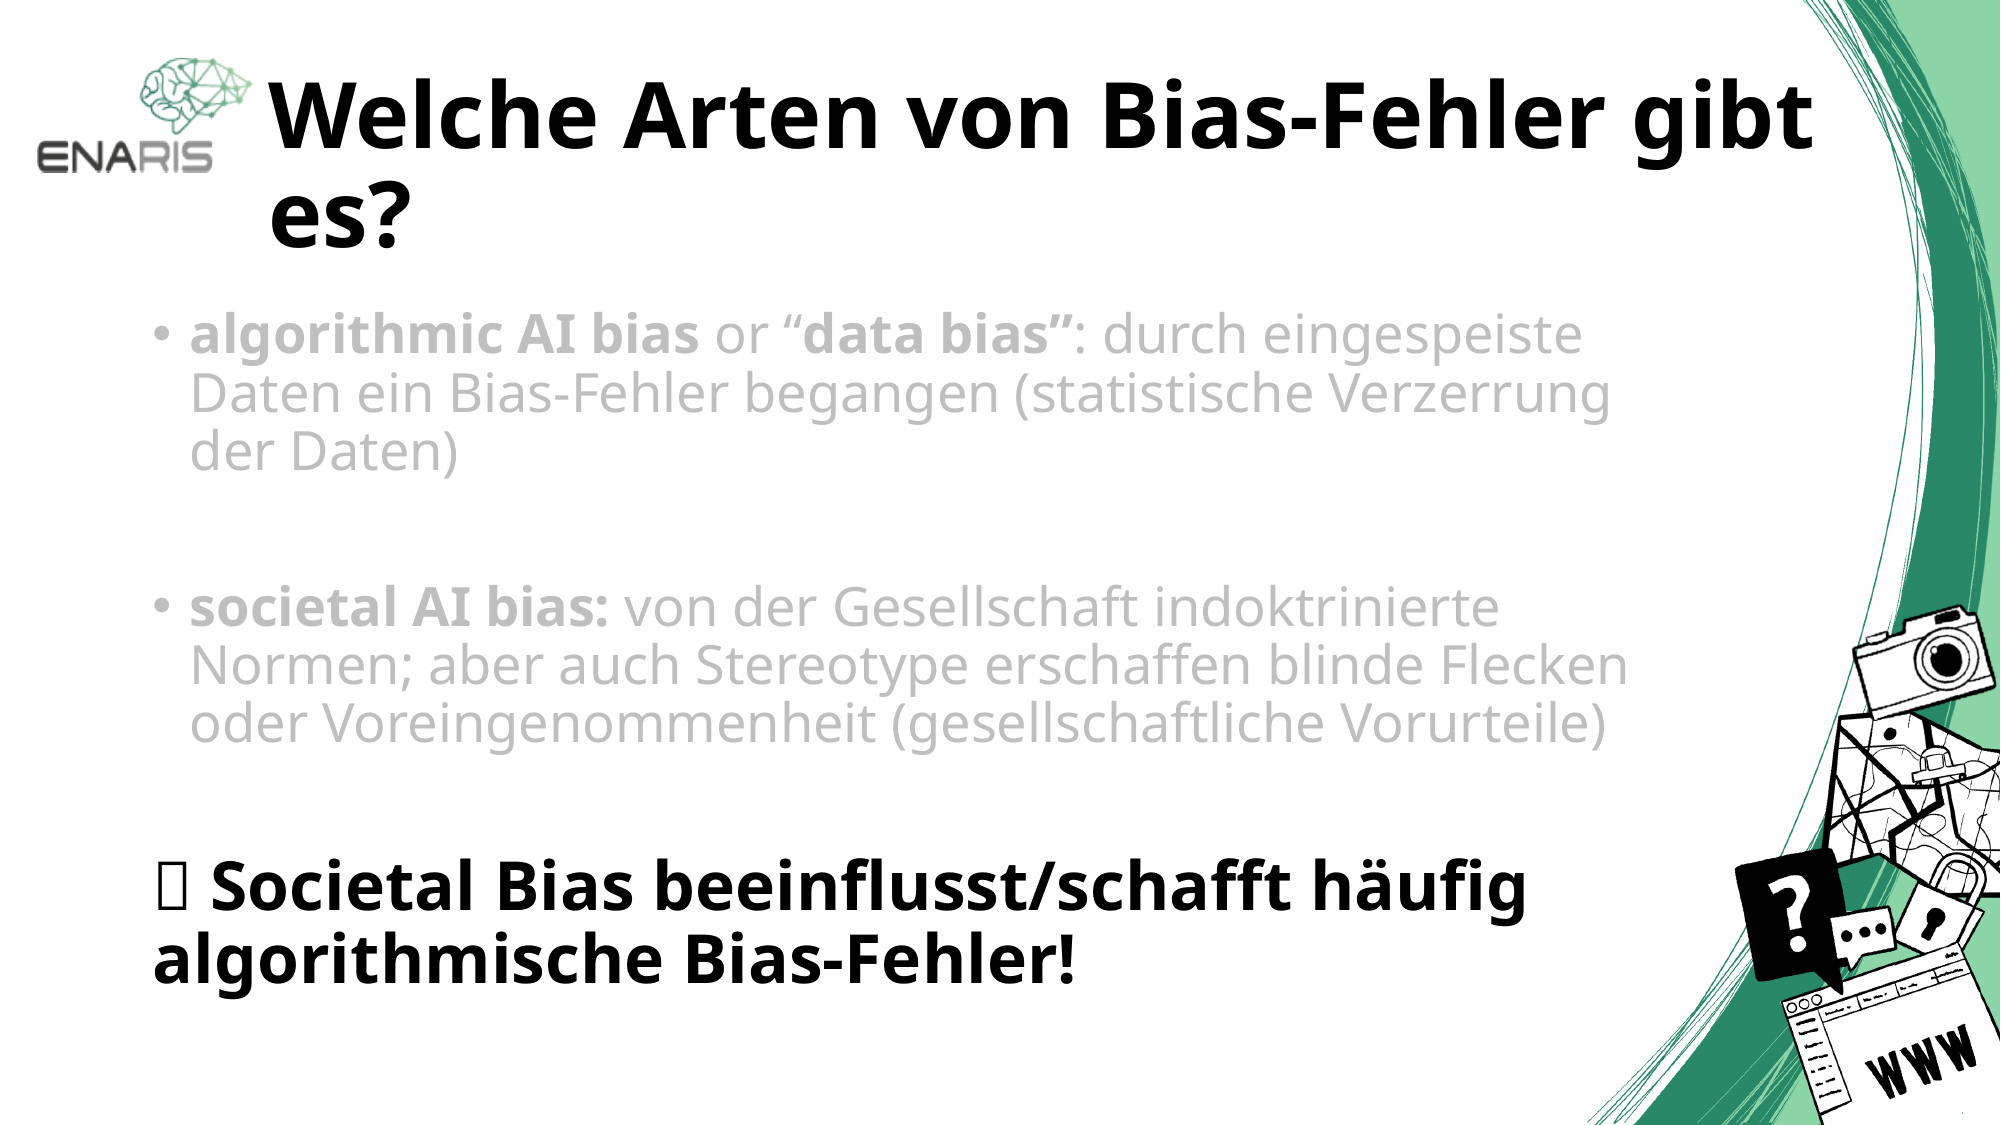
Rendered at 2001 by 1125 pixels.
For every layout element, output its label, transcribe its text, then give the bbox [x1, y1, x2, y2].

picture [408, 0, 2000, 1125]
list algorithmic AI bias or “data bias”: durch eingespeiste Daten ein Bias-Fehler begangen (statistische Verzerrung der Daten) societal AI bias: von der Gesellschaft indoktrinierte Normen; aber auch Stereotype erschaffen blinde Flecken oder Voreingenommenheit (gesellschaftliche Vorurteile)  Societal Bias beeinflusst/schafft häufig algorithmische Bias-Fehler! [137, 299, 1728, 1014]
title Welche Arten von Bias-Fehler gibt es? [253, 59, 1863, 278]
picture [37, 58, 254, 173]
